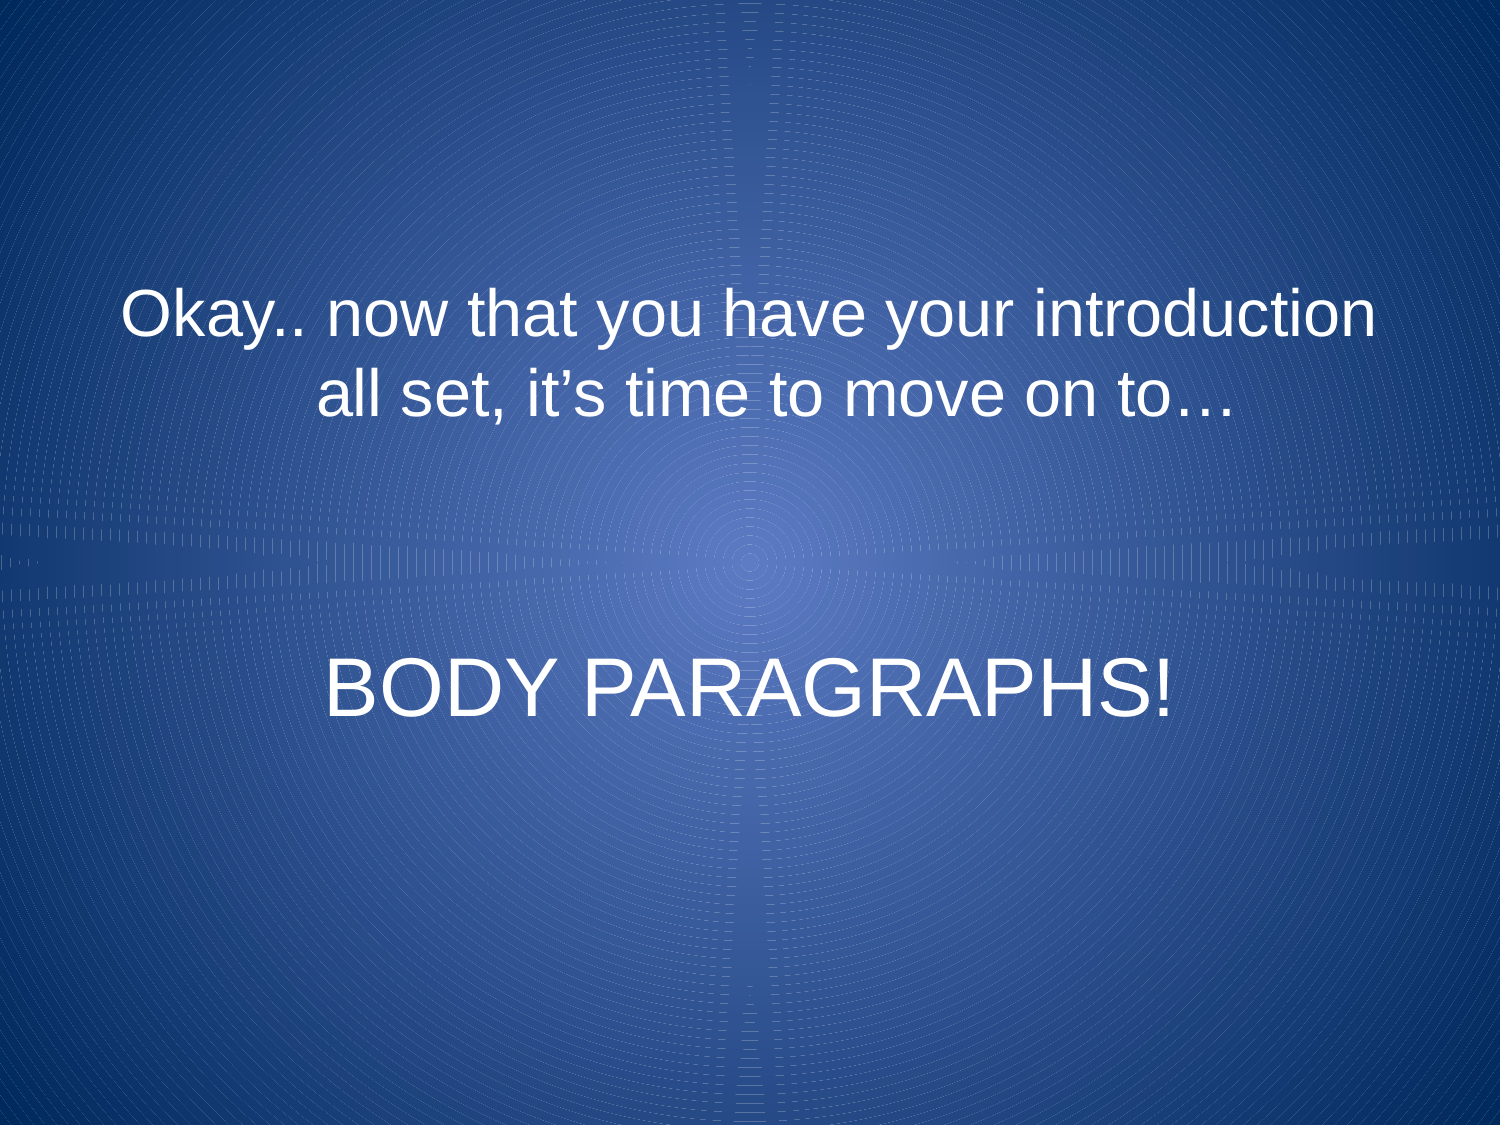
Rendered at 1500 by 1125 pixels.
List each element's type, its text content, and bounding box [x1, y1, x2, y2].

list Okay.. now that you have your introduction all set, it’s time to move on to… BODY PARAGRAPHS! [75, 262, 1425, 1005]
